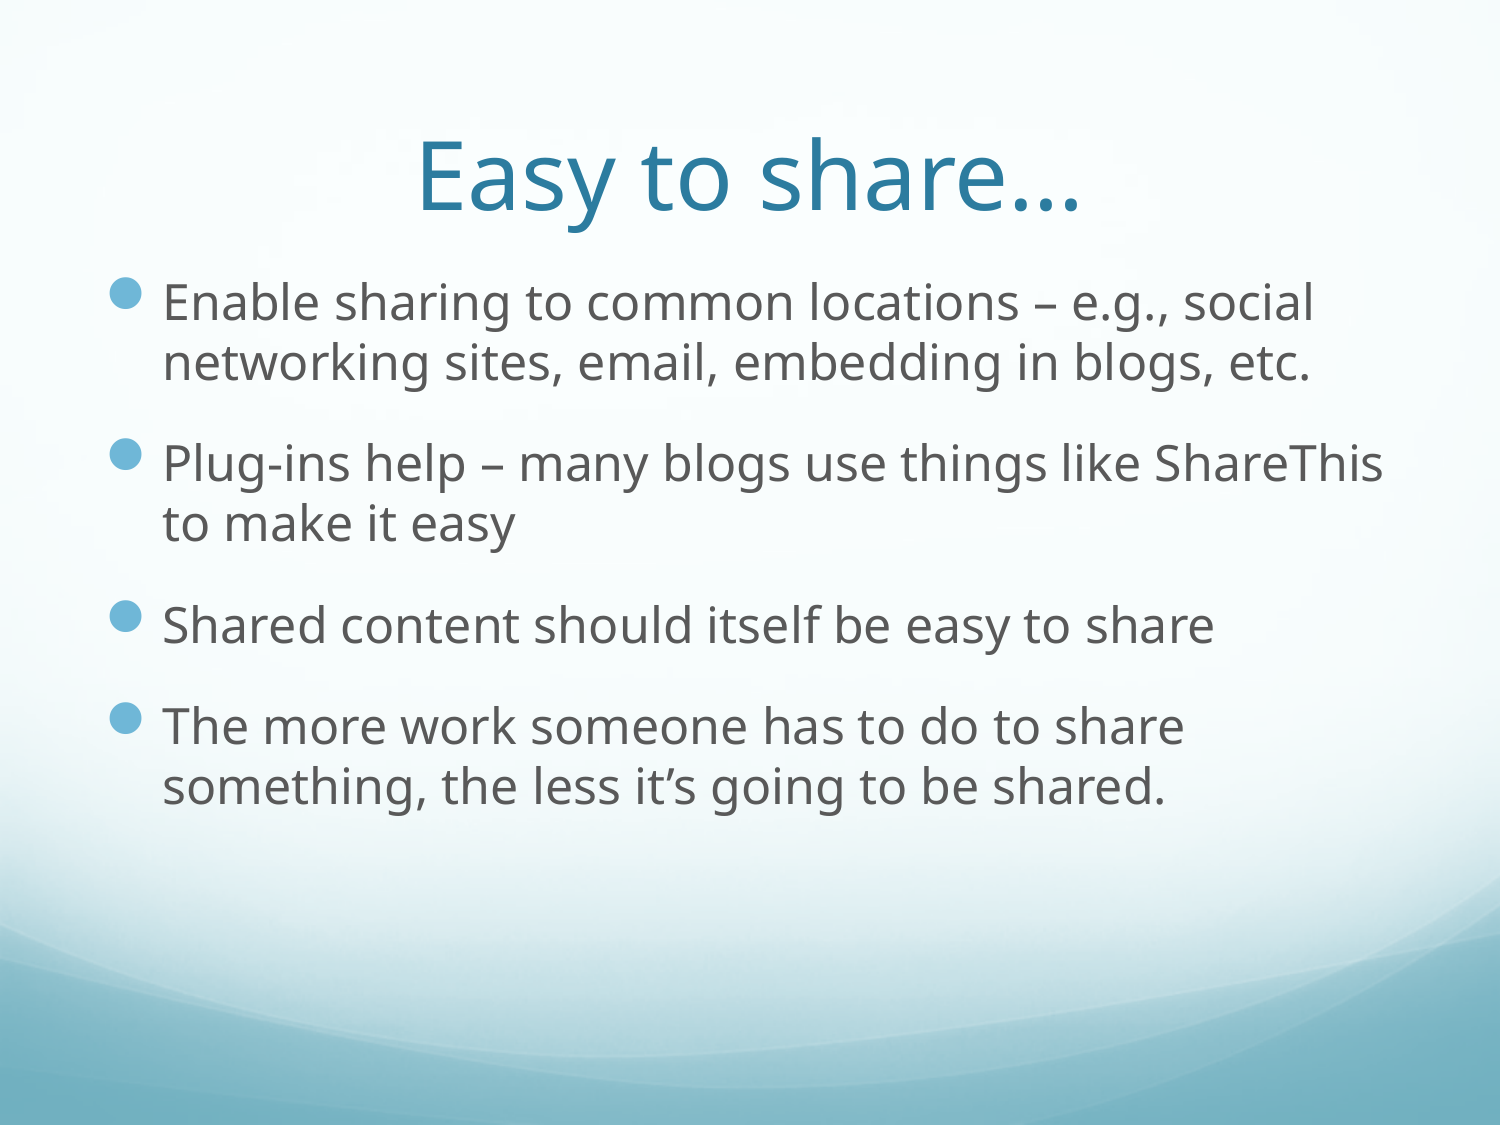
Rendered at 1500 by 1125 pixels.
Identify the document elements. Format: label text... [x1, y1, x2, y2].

title Easy to share… [90, 17, 1410, 237]
list Enable sharing to common locations – e.g., social networking sites, email, embedding in blogs, etc. Plug-ins help – many blogs use things like ShareThis to make it easy Shared content should itself be easy to share The more work someone has to do to share something, the less it’s going to be shared. [90, 262, 1410, 975]
